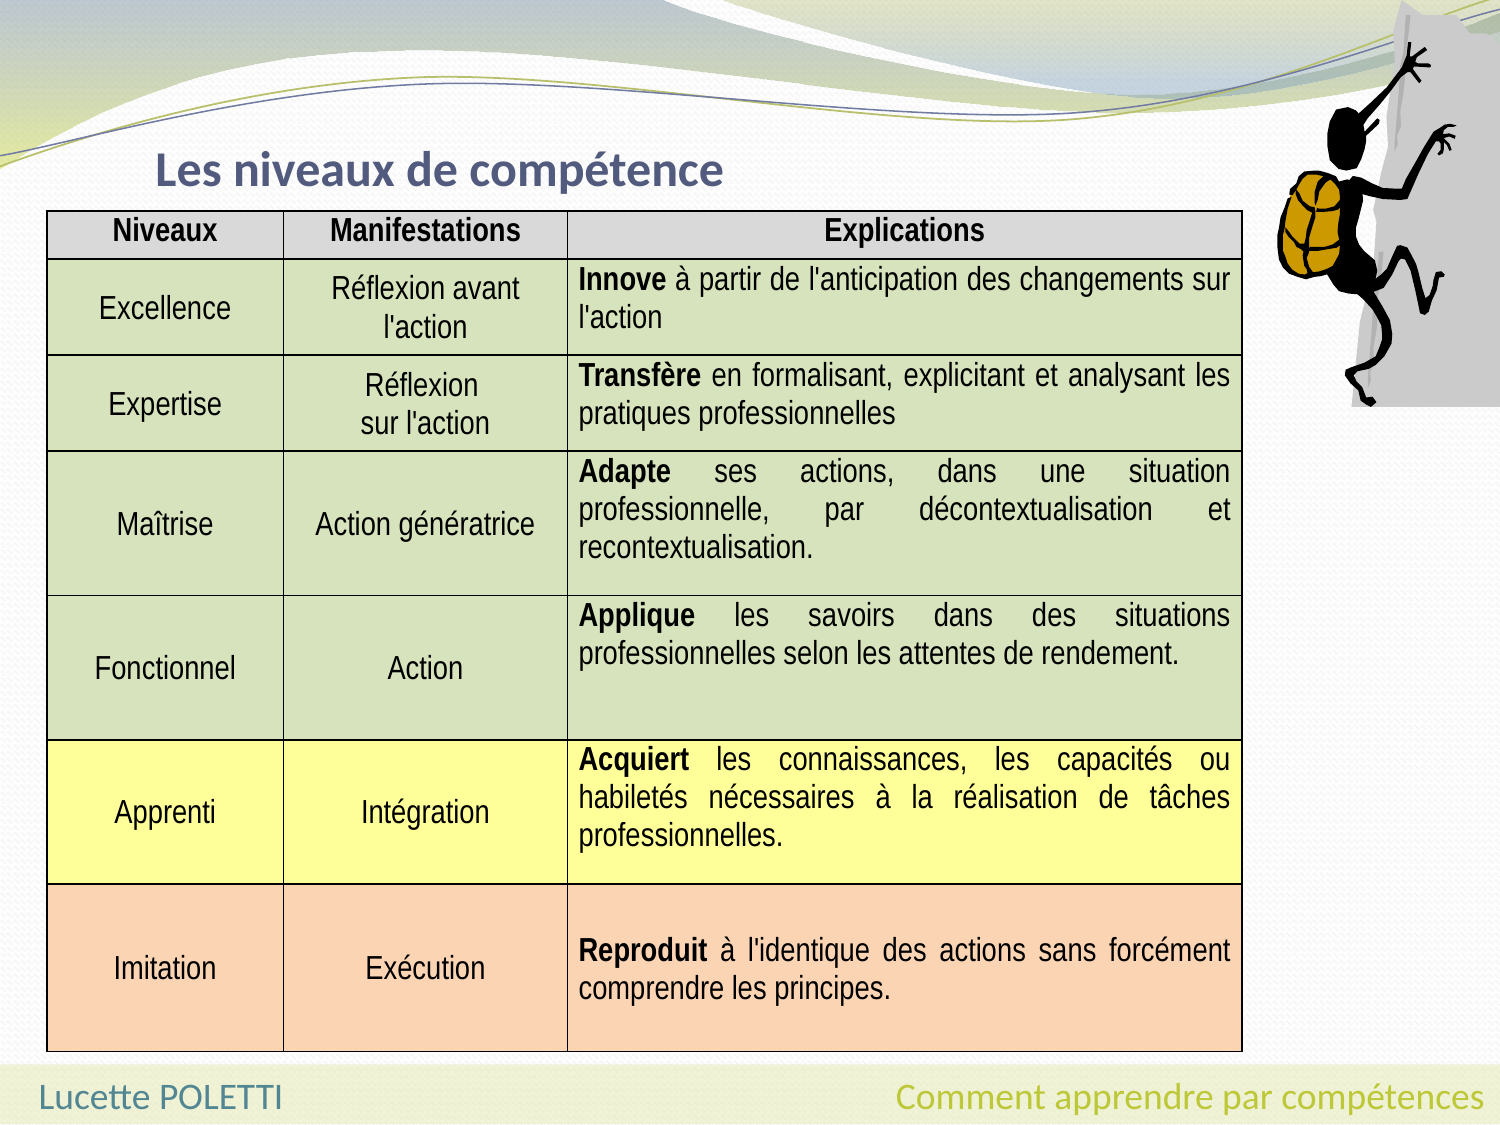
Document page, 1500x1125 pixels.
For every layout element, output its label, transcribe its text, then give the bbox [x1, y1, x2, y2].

table_cell Reproduit à l'identique des actions sans forcément comprendre les principes. [568, 885, 1241, 1051]
table_cell Réflexion sur l'action [284, 356, 567, 450]
text_box Les niveaux de compétence [140, 128, 844, 204]
table_cell Imitation [48, 885, 283, 1051]
table_cell Excellence [48, 260, 283, 354]
table_header Niveaux [48, 212, 283, 258]
table_cell Action génératrice [284, 452, 567, 595]
table_cell Action [284, 596, 567, 739]
table_cell Apprenti [48, 741, 283, 883]
table_cell Transfère en formalisant, explicitant et analysant les pratiques professionnelles [568, 356, 1241, 450]
table_cell Intégration [284, 741, 567, 883]
table_cell Innove à partir de l'anticipation des changements sur l'action [568, 260, 1241, 354]
table_cell Applique les savoirs dans des situations professionnelles selon les attentes de rendement. [568, 596, 1241, 739]
table_cell Exécution [284, 885, 567, 1051]
table_cell Réflexion avant l'action [284, 260, 567, 354]
table_cell Acquiert les connaissances, les capacités ou habiletés nécessaires à la réalisation de tâches professionnelles. [568, 741, 1241, 883]
picture [1277, 0, 1500, 408]
table_cell Expertise [48, 356, 283, 450]
table_cell Adapte ses actions, dans une situation professionnelle, par décontextualisation et recontextualisation. [568, 452, 1241, 595]
table_cell Maîtrise [48, 452, 283, 595]
table_cell Fonctionnel [48, 596, 283, 739]
table_header Explications [568, 212, 1241, 258]
table_header Manifestations [284, 212, 567, 258]
